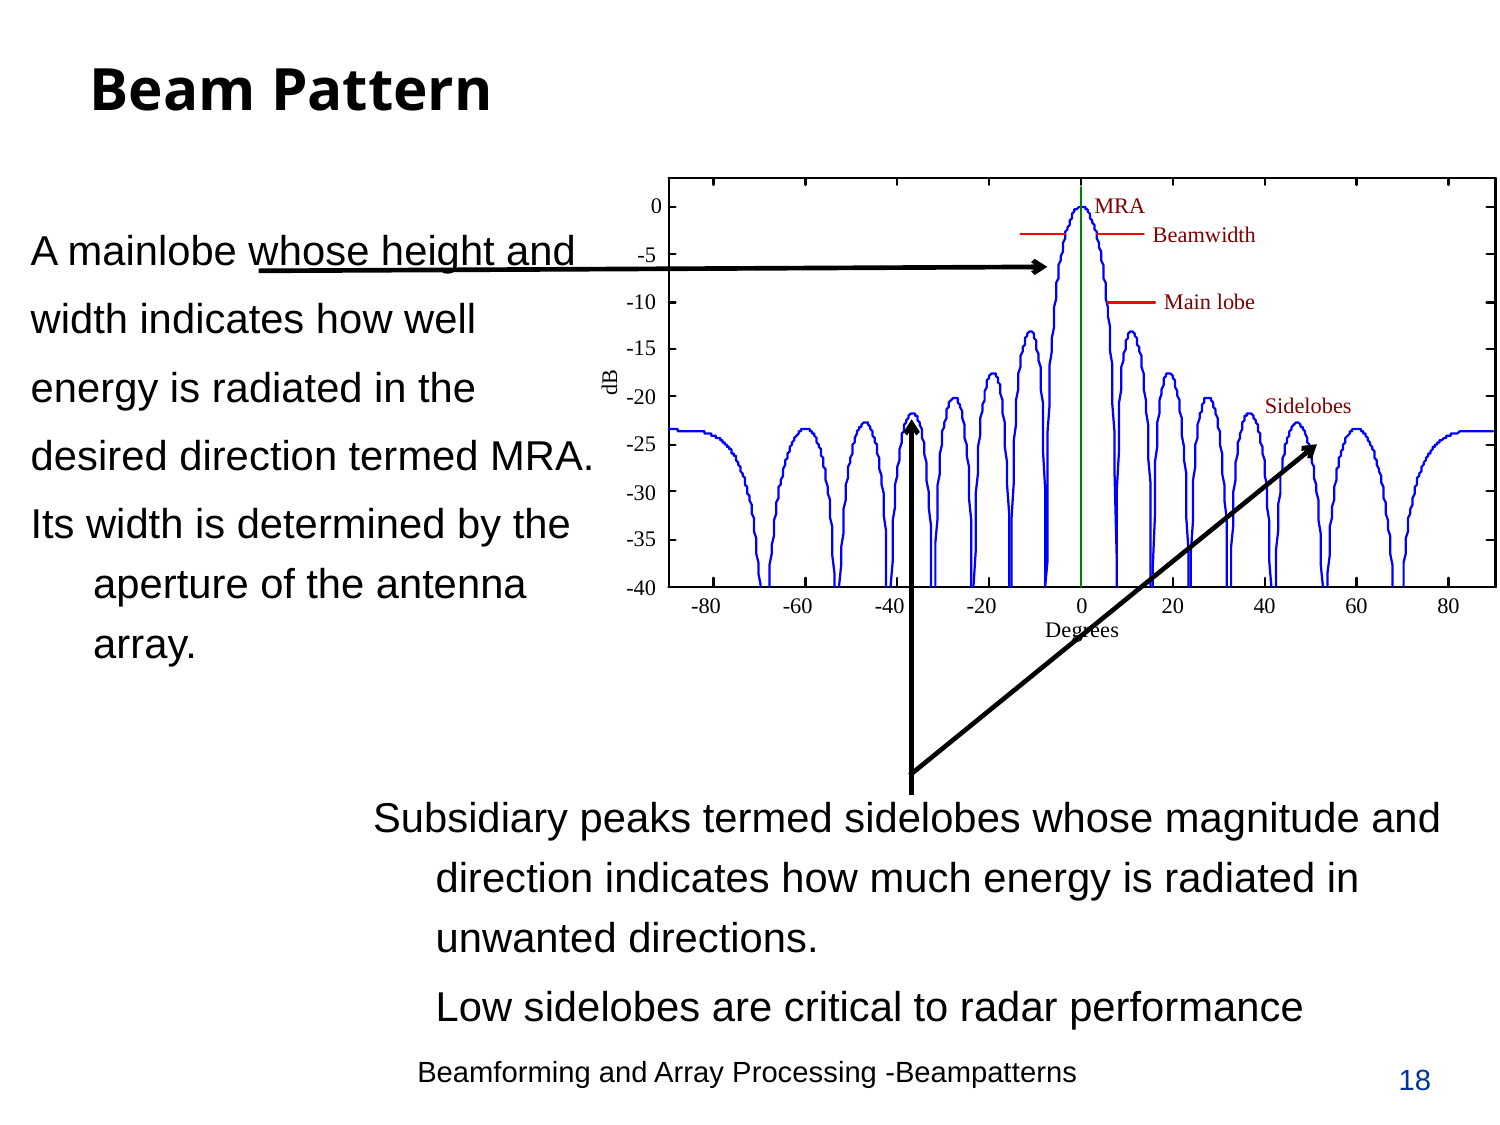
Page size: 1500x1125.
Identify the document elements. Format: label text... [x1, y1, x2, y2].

text_box Subsidiary peaks termed sidelobes whose magnitude and direction indicates how much energy is radiated in unwanted directions. Low sidelobes are critical to radar performance [358, 773, 1465, 1017]
list A mainlobe whose height and width indicates how well energy is radiated in the desired direction termed MRA. Its width is determined by the aperture of the antenna array. [15, 206, 612, 707]
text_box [260, 266, 1048, 271]
slide_number 18 [1207, 1055, 1447, 1102]
picture [594, 175, 1500, 663]
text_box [911, 443, 1318, 774]
title Beam Pattern [75, 45, 551, 157]
